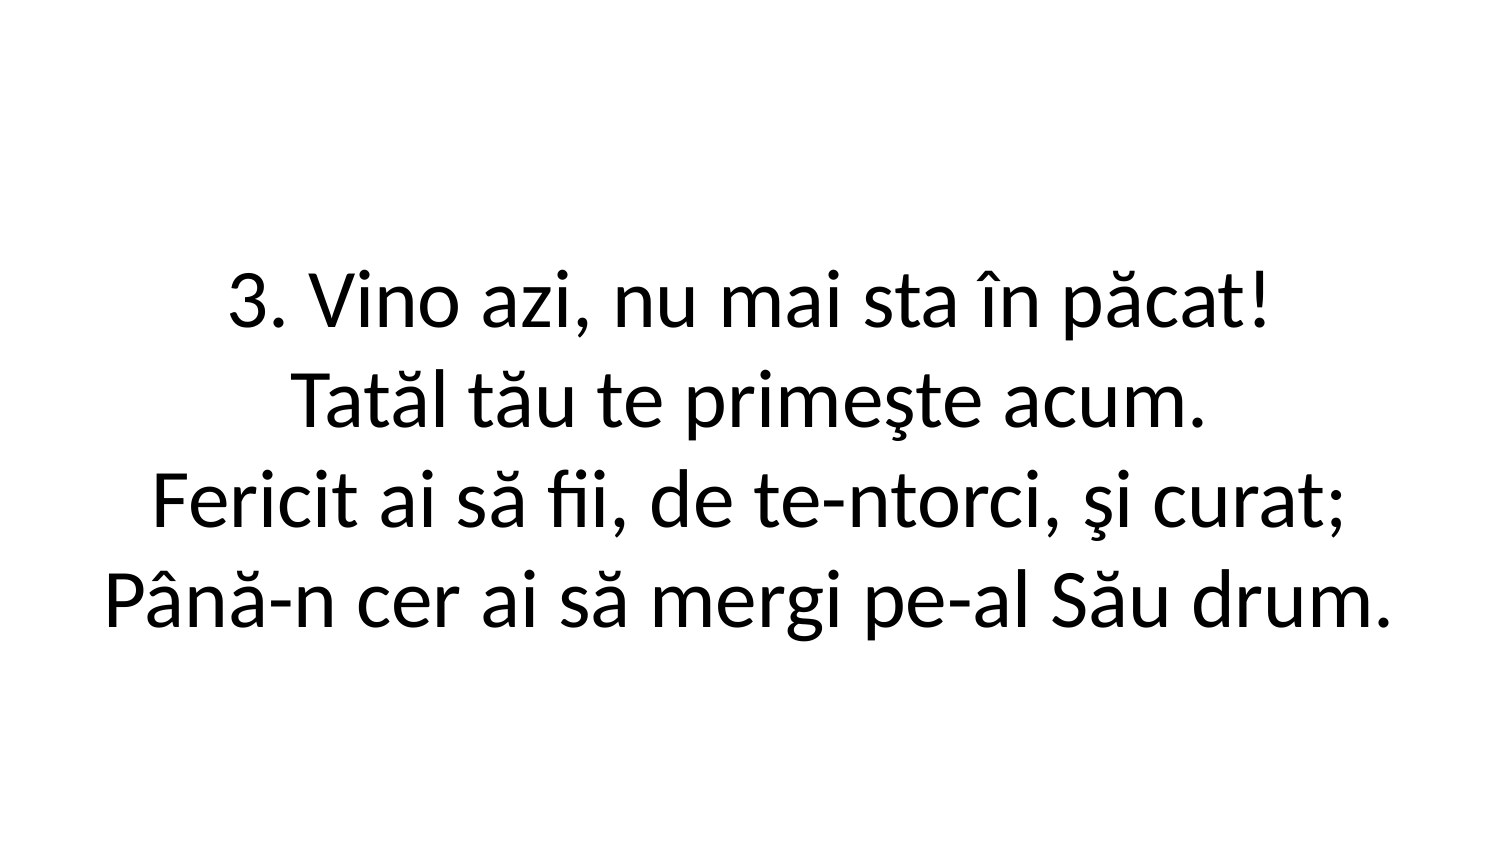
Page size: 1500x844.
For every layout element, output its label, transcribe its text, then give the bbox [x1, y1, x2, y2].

text_box 3. Vino azi, nu mai sta în păcat! Tatăl tău te primeşte acum. Fericit ai să fii, de te-ntorci, şi curat; Până-n cer ai să mergi pe-al Său drum. [88, 192, 1412, 652]
